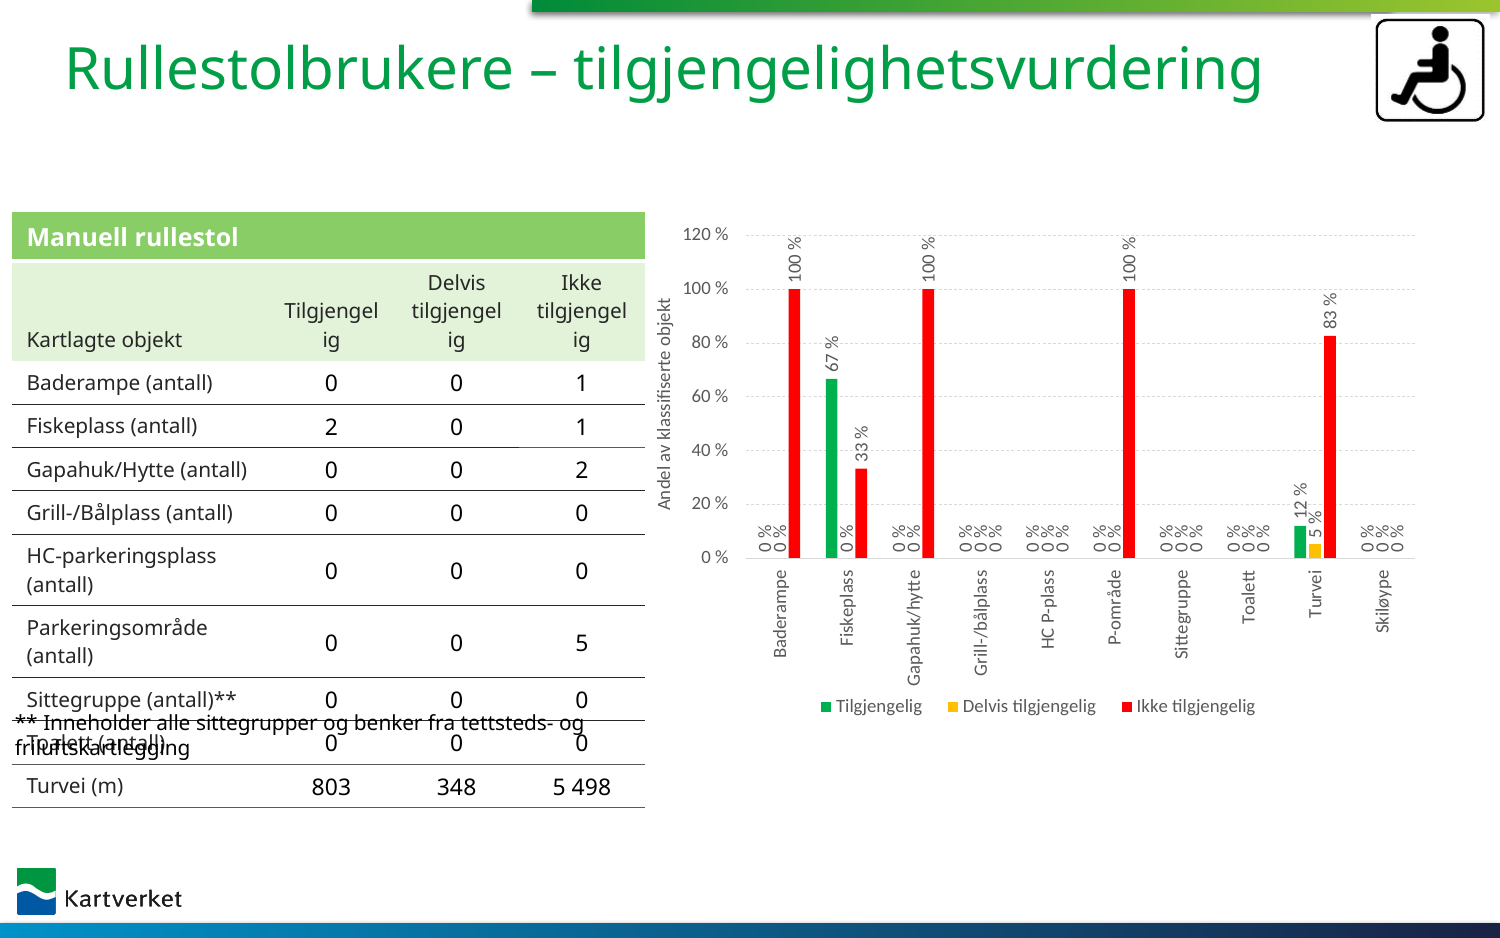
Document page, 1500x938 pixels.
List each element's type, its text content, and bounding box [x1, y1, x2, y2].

table_cell 2 [269, 405, 394, 447]
table_cell 0 [519, 535, 638, 605]
table_cell Gapahuk/Hytte (antall) [12, 448, 269, 490]
table_cell 0 [394, 491, 519, 534]
table_header Manuell rullestol [12, 212, 645, 259]
table_cell 0 [394, 448, 519, 490]
table_cell 0 [269, 361, 394, 404]
table_cell 0 [269, 606, 394, 677]
table_cell 348 [394, 768, 519, 807]
table_cell 0 [394, 606, 519, 677]
table_cell 0 [394, 678, 519, 702]
table_cell 0 [269, 678, 394, 702]
table_cell Grill-/Bålplass (antall) [12, 491, 269, 534]
picture [1371, 13, 1491, 127]
table_cell 0 [394, 361, 519, 404]
table_cell Sittegruppe (antall)** [12, 678, 269, 702]
table_cell 0 [519, 491, 638, 534]
table_cell Fiskeplass (antall) [12, 405, 269, 447]
picture [643, 218, 1427, 728]
table_cell 0 [519, 678, 638, 702]
table_cell 0 [269, 535, 394, 605]
table_cell 5 498 [519, 768, 645, 807]
table_cell 0 [394, 405, 519, 447]
table_cell 0 [269, 448, 394, 490]
table_cell Turvei (m) [12, 768, 269, 807]
table_cell 0 [269, 491, 394, 534]
table_cell Kartlagte objekt [12, 263, 269, 361]
table_cell 0 [394, 535, 519, 605]
table_cell 2 [519, 448, 638, 490]
table_cell 5 [519, 606, 638, 677]
table_cell Baderampe (antall) [12, 361, 269, 404]
table_cell 1 [519, 361, 638, 404]
table_cell Delvis tilgjengelig [394, 263, 519, 361]
text_box ** Inneholder alle sittegrupper og benker fra tettsteds- og friluftskartlegging [0, 702, 745, 768]
text_box Rullestolbrukere – tilgjengelighetsvurdering [49, 12, 1372, 109]
table_cell Parkeringsområde (antall) [12, 606, 269, 677]
table_cell 803 [269, 768, 394, 807]
table_cell 1 [519, 405, 638, 447]
table_cell Tilgjengelig [269, 263, 394, 361]
table_cell Ikke tilgjengelig [519, 263, 638, 361]
table_cell HC-parkeringsplass (antall) [12, 535, 269, 605]
